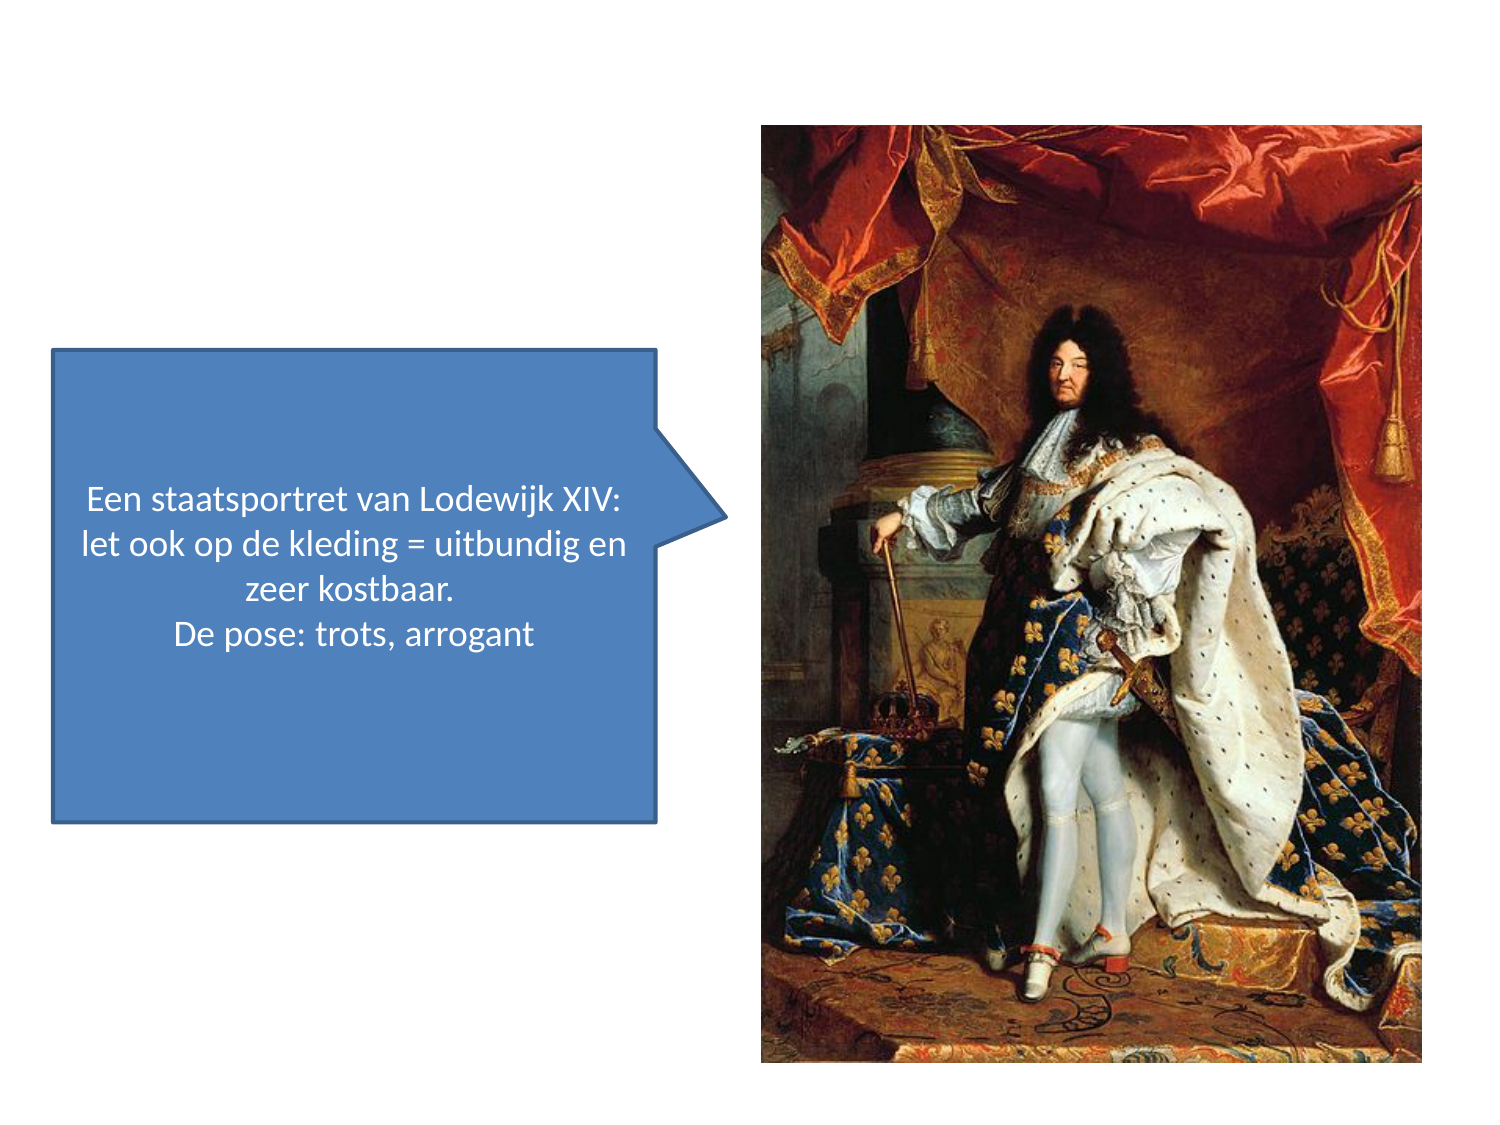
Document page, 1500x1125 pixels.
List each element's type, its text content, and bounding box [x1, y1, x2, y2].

text_box Een staatsportret van Lodewijk XIV: let ook op de kleding = uitbundig en zeer kostbaar. De pose: trots, arrogant [50, 347, 728, 825]
picture [761, 125, 1422, 1064]
